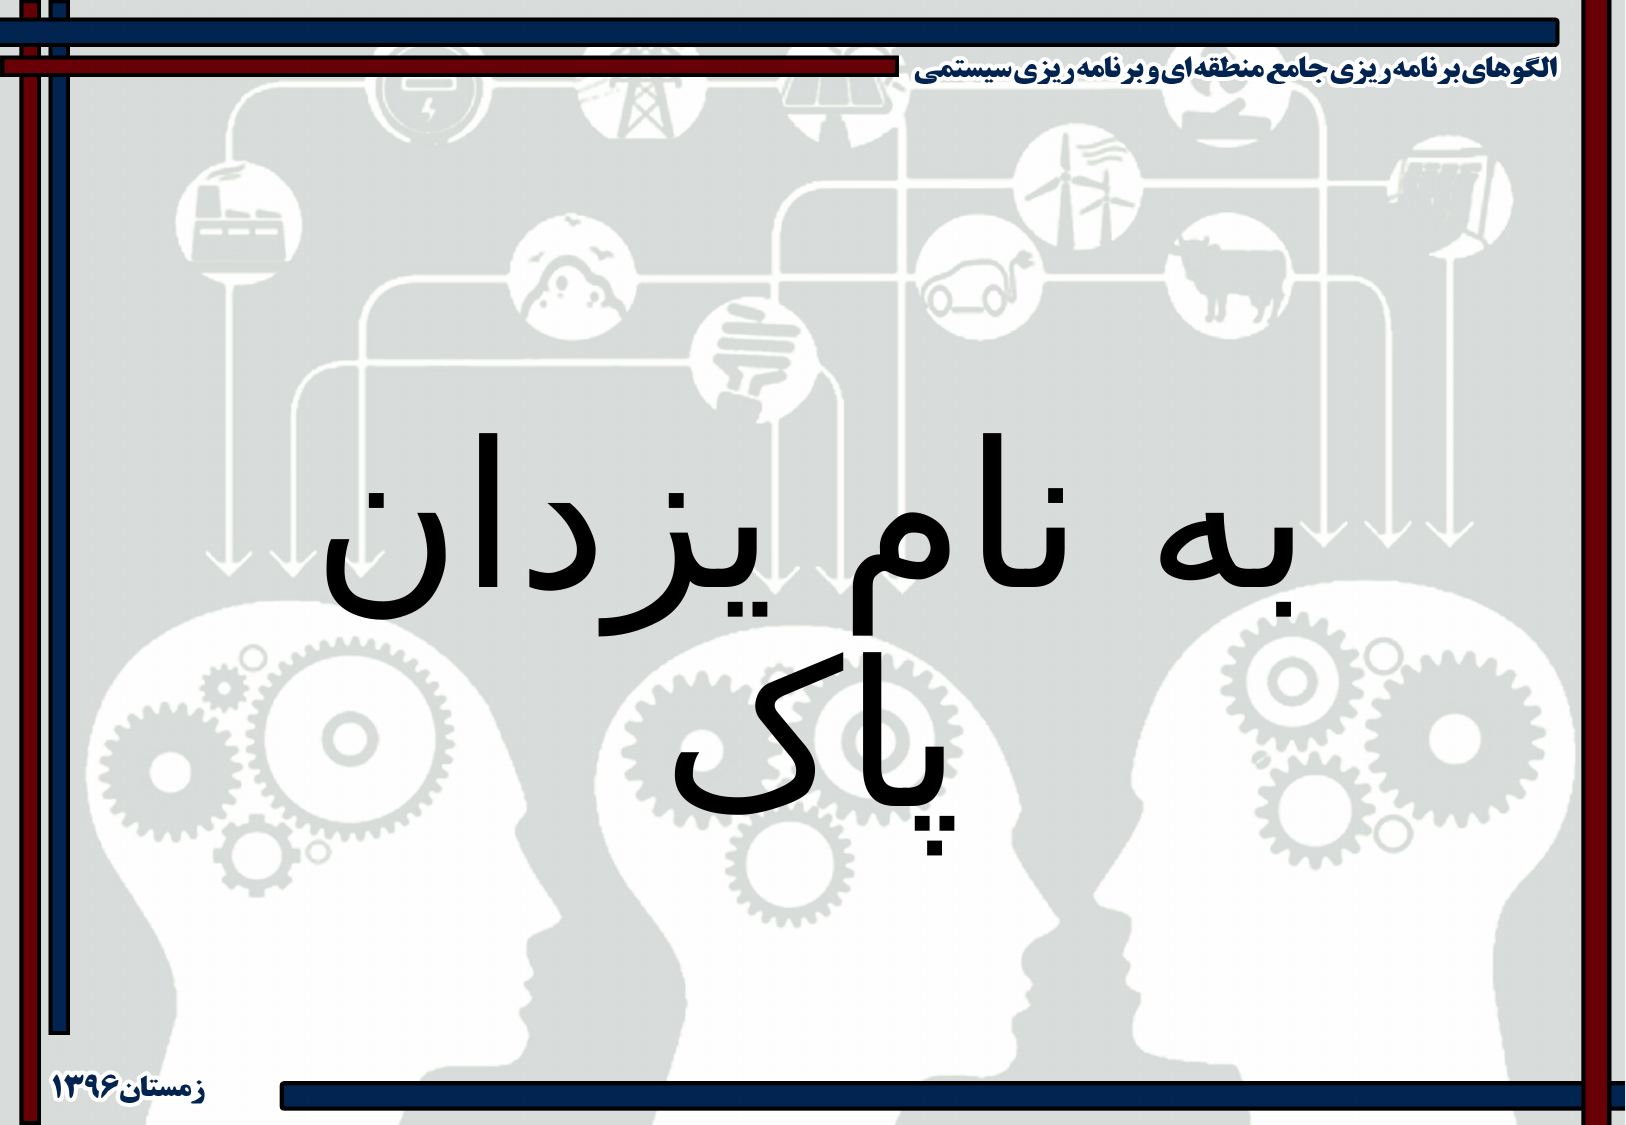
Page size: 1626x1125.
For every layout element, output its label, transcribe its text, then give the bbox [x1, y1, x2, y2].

subtitle به نام یزدان پاک [203, 405, 1422, 858]
picture [0, 0, 1626, 1125]
